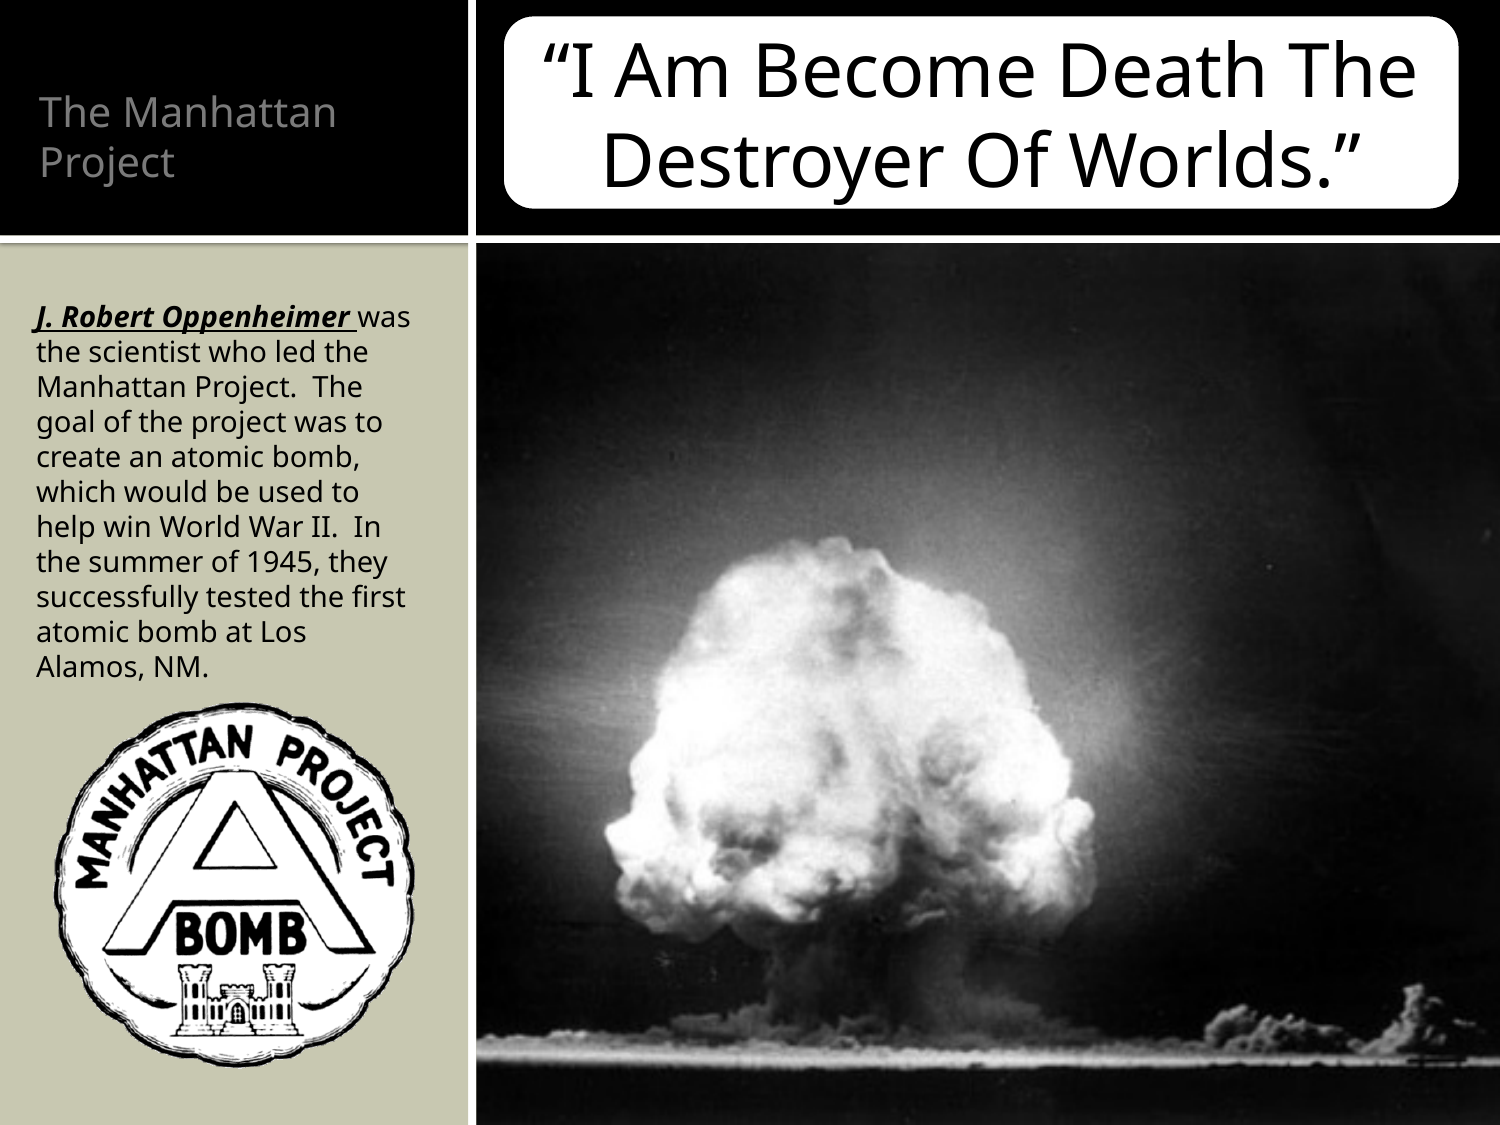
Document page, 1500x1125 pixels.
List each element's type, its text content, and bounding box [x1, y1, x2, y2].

text_box “I Am Become Death The Destroyer Of Worlds.” [495, 8, 1467, 217]
list J. Robert Oppenheimer was the scientist who led the Manhattan Project. The goal of the project was to create an atomic bomb, which would be used to help win World War II. In the summer of 1945, they successfully tested the first atomic bomb at Los Alamos, NM. [27, 283, 432, 1034]
picture [476, 243, 1500, 1125]
picture [49, 699, 419, 1071]
title The Manhattan Project [26, 25, 442, 186]
